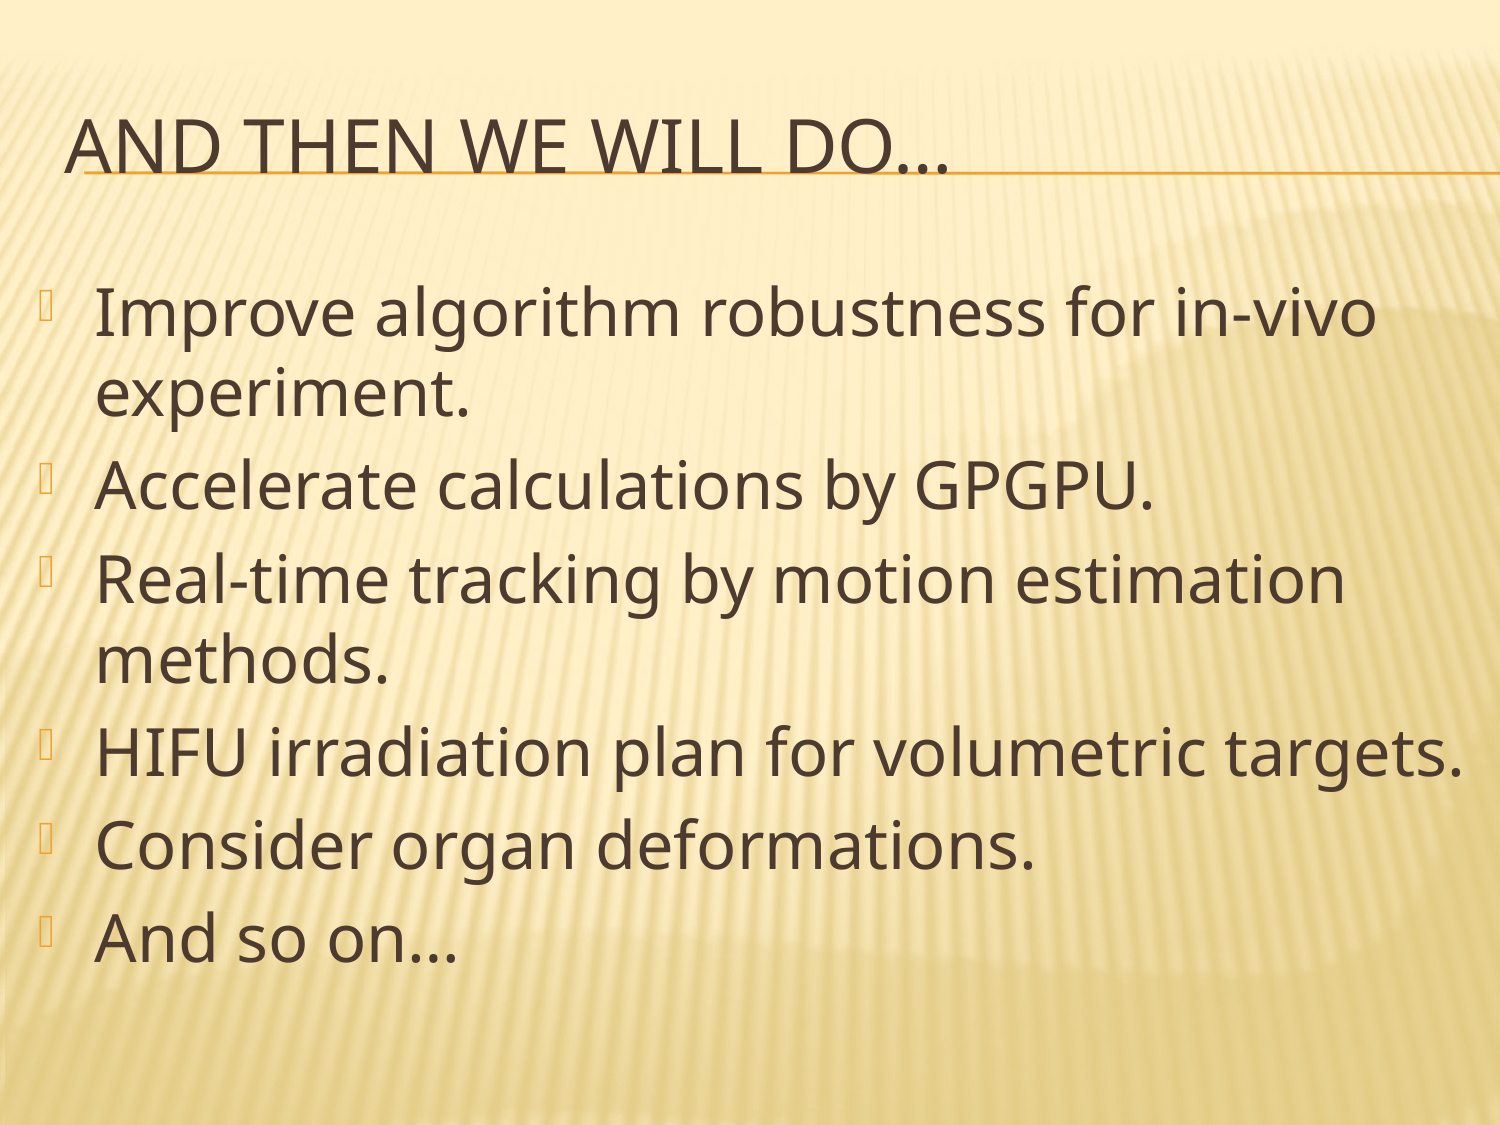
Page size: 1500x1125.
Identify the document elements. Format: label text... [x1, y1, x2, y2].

list Improve algorithm robustness for in-vivo experiment. Accelerate calculations by GPGPU. Real-time tracking by motion estimation methods. HIFU irradiation plan for volumetric targets. Consider organ deformations. And so on… [23, 262, 1484, 1005]
title And then we will do… [50, 75, 1475, 213]
